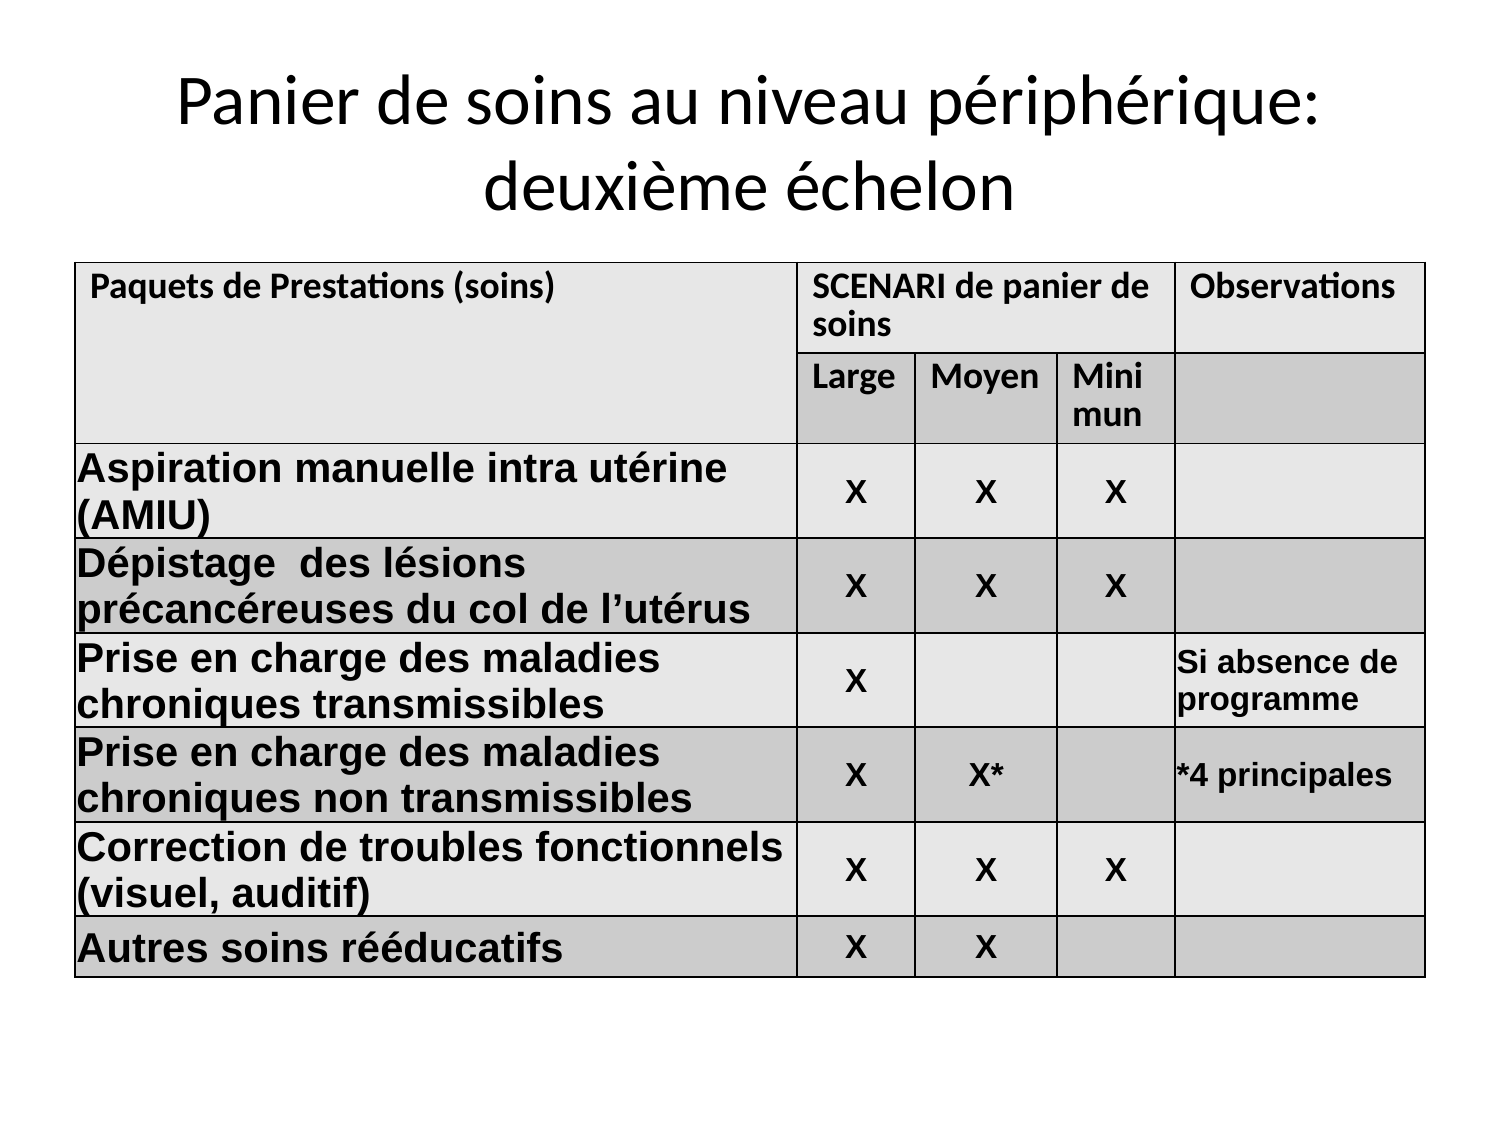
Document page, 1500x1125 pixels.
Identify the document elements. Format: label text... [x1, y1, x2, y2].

table_cell [1176, 354, 1424, 443]
table_cell X [798, 444, 914, 537]
table_cell X [1058, 444, 1174, 537]
title Panier de soins au niveau périphérique: deuxième échelon [75, 45, 1425, 233]
table_cell X [1058, 823, 1174, 915]
table_cell X [916, 917, 1056, 976]
table_cell X [798, 539, 914, 632]
table_cell X [916, 823, 1056, 915]
table_cell Minimun [1058, 354, 1174, 443]
table_cell Dépistage des lésions précancéreuses du col de l’utérus [76, 539, 796, 632]
table_header SCENARI de panier de soins [798, 263, 1174, 352]
table_cell X [916, 539, 1056, 632]
table_cell [1176, 823, 1424, 915]
table_header Paquets de Prestations (soins) [76, 263, 796, 443]
table_cell X [798, 823, 914, 915]
table_cell X [798, 728, 914, 821]
table_cell Correction de troubles fonctionnels (visuel, auditif) [76, 823, 796, 915]
table_cell X [916, 444, 1056, 537]
table_cell X [798, 917, 914, 976]
table_cell Autres soins rééducatifs [76, 917, 796, 976]
table_cell [1176, 917, 1424, 976]
table_cell [1058, 917, 1174, 976]
table_cell Moyen [916, 354, 1056, 443]
table_cell Prise en charge des maladies chroniques non transmissibles [76, 728, 796, 821]
table_cell [1176, 539, 1424, 632]
table_cell Aspiration manuelle intra utérine (AMIU) [76, 444, 796, 537]
table_cell [1176, 444, 1424, 537]
table_cell *4 principales [1176, 728, 1424, 821]
table_cell Large [798, 354, 914, 443]
table_header Observations [1176, 263, 1424, 352]
table_cell [1058, 634, 1174, 726]
table_cell X [1058, 539, 1174, 632]
table_cell [1058, 728, 1174, 821]
table_cell [916, 634, 1056, 726]
table_cell X [798, 634, 914, 726]
table_cell Si absence de programme [1176, 634, 1424, 726]
table_cell X* [916, 728, 1056, 821]
table_cell Prise en charge des maladies chroniques transmissibles [76, 634, 796, 726]
